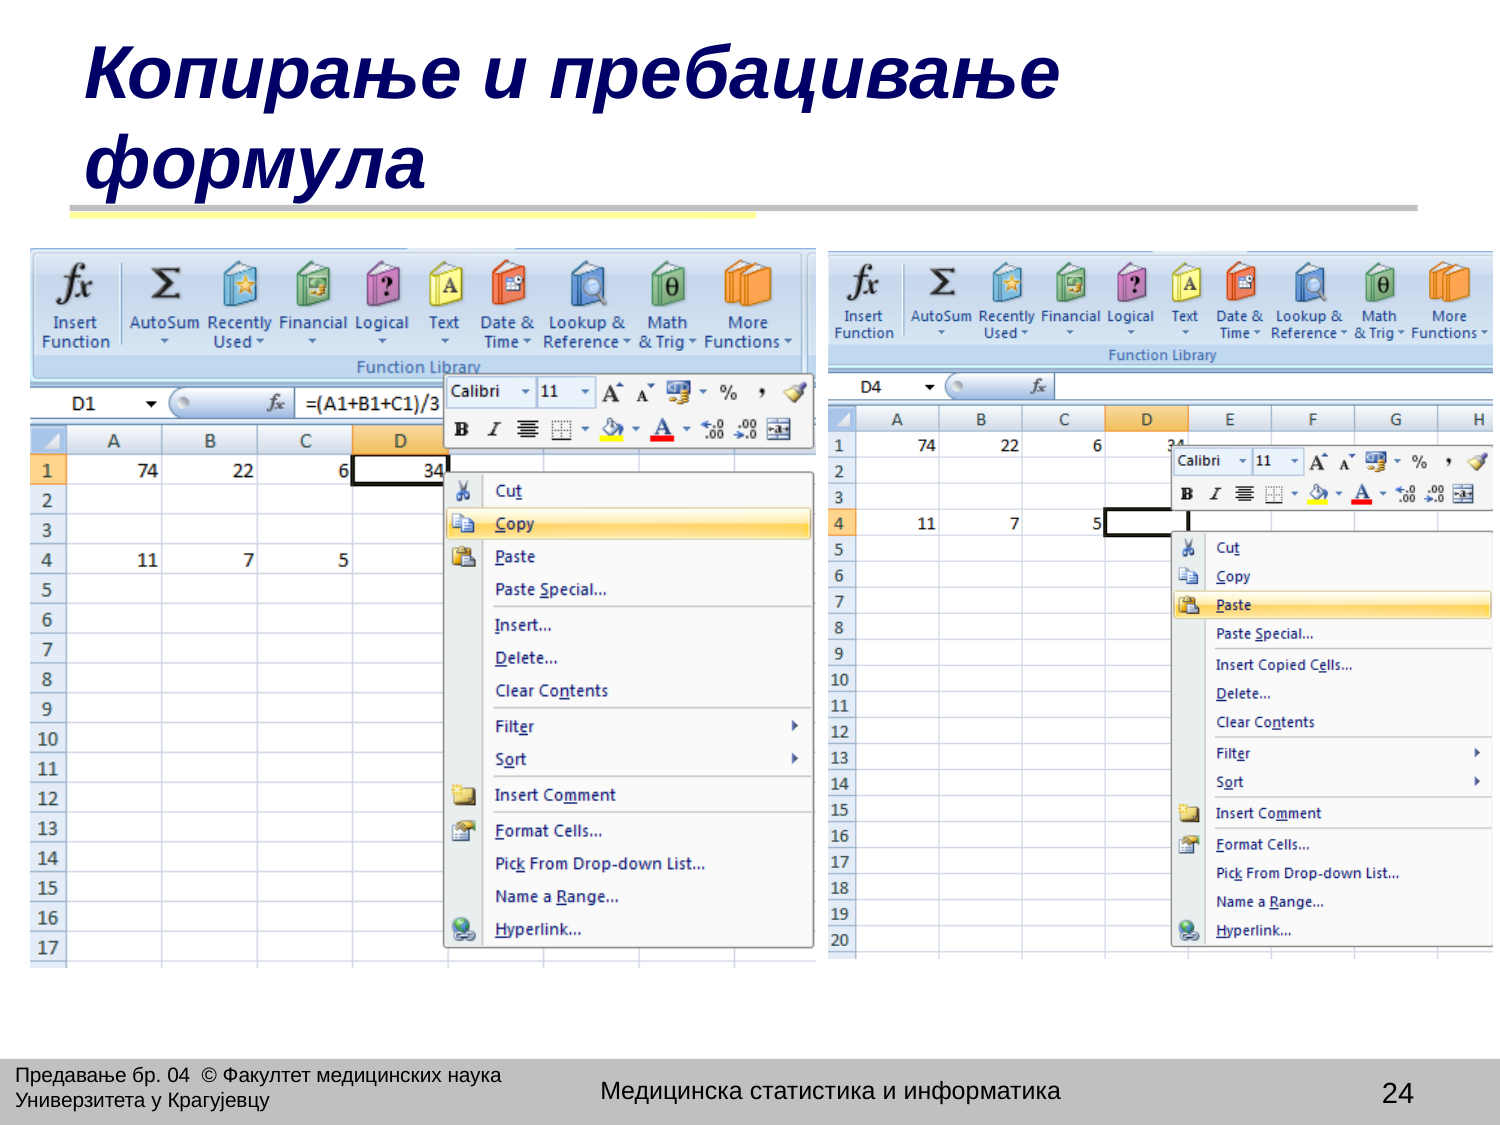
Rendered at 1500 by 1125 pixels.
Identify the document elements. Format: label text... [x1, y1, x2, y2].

picture [828, 250, 1494, 959]
title Копирање и пребацивање формула [69, 19, 1426, 208]
slide_number 24 [1166, 1066, 1430, 1125]
footer Медицинска статистика и информатика [512, 1066, 1151, 1125]
slide_number Предавање бр. 04 © Факултет медицинских наука Универзитета у Крагујевцу [0, 1053, 619, 1108]
picture [29, 248, 816, 969]
